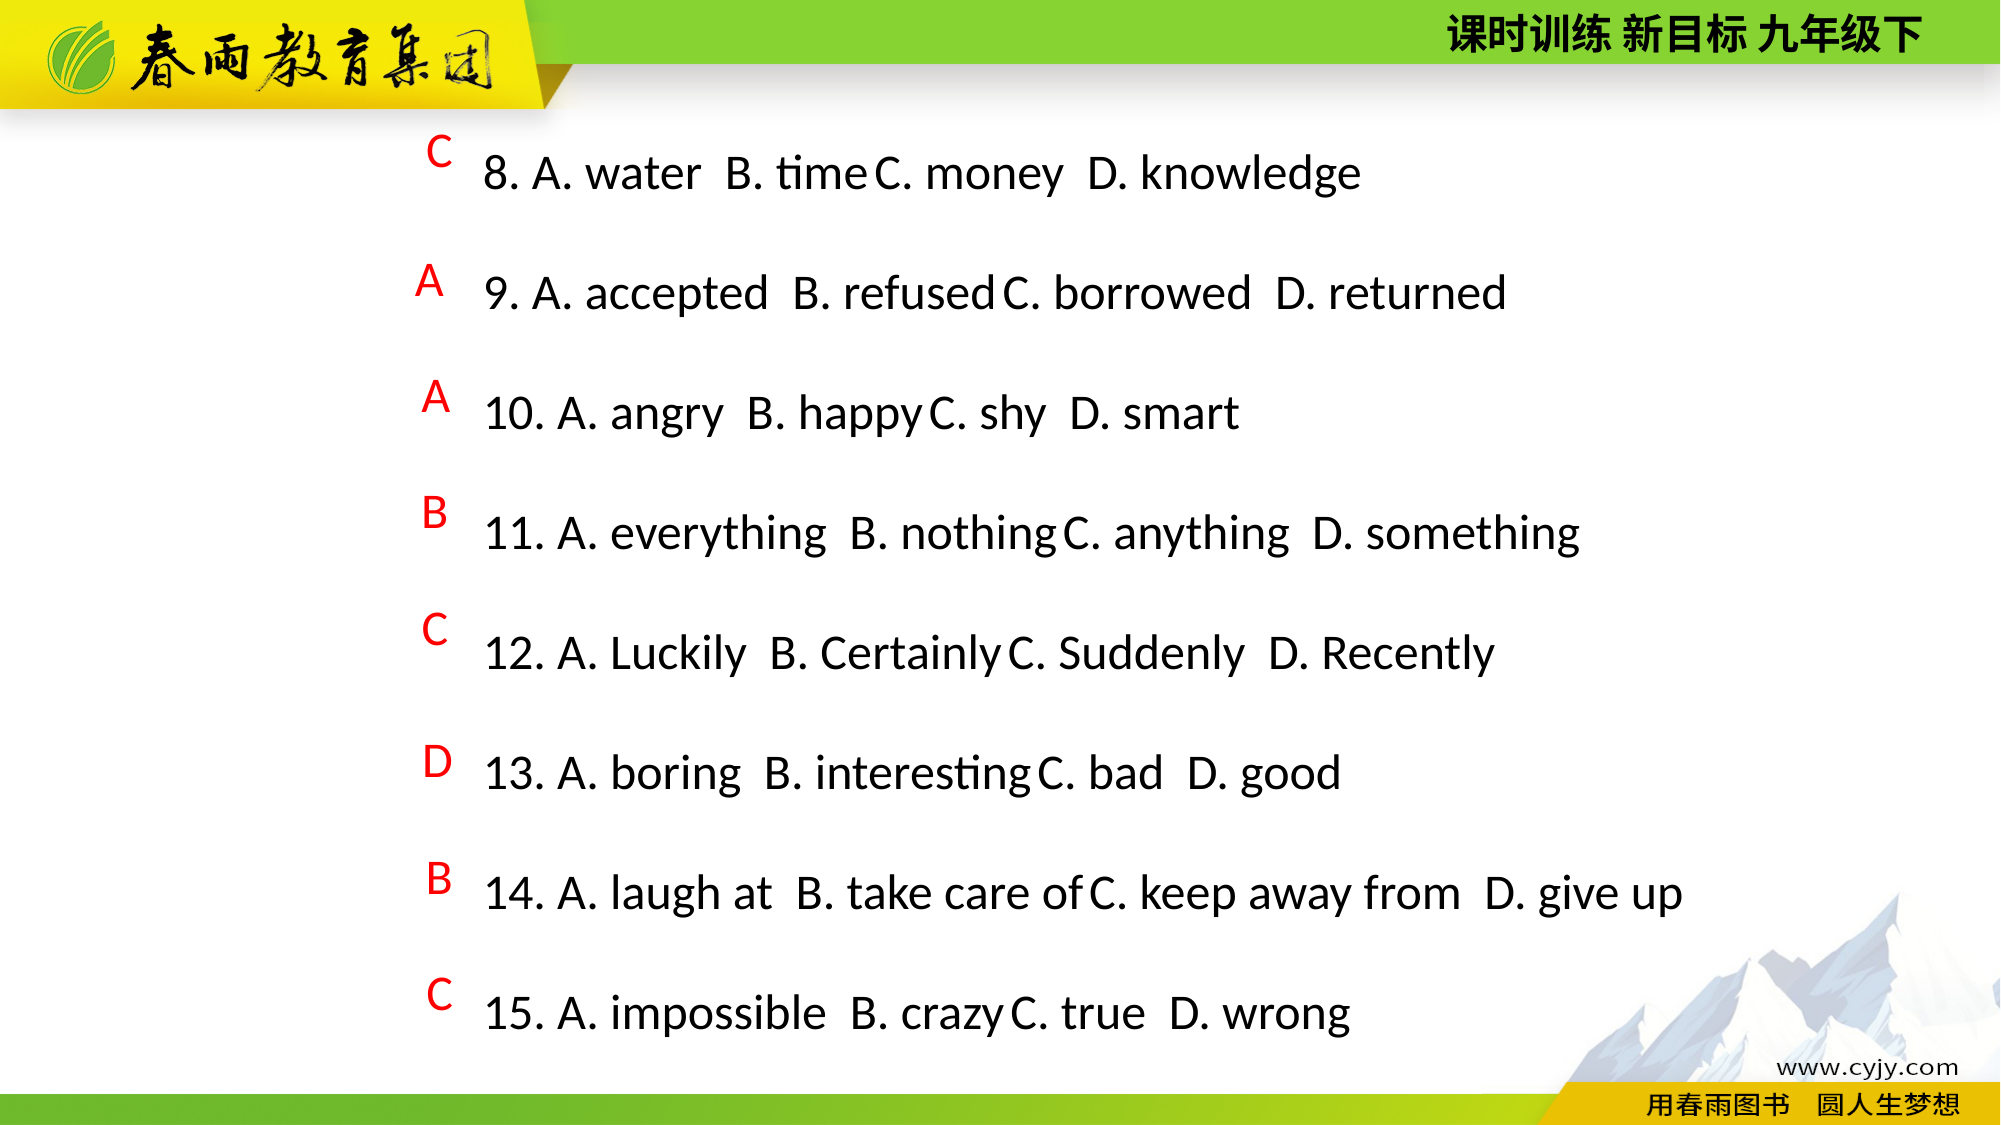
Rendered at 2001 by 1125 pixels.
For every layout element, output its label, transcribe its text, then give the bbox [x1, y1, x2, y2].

text_box B [406, 471, 464, 547]
text_box 8. A. water B. time C. money D. knowledge 9. A. accepted B. refused C. borrowed D. returned 10. A. angry B. happy C. shy D. smart 11. A. everything B. nothing C. anything D. something 12. A. Luckily B. Certainly C. Suddenly D. Recently 13. A. boring B. interesting C. bad D. good 14. A. laugh at B. take care of C. keep away from D. give up 15. A. impossible B. crazy C. true D. wrong [468, 72, 1823, 1048]
text_box C [406, 588, 464, 663]
text_box C [400, 109, 468, 185]
text_box A [406, 355, 466, 430]
text_box A [400, 238, 459, 314]
picture [0, 0, 2001, 1125]
text_box C [411, 953, 468, 1029]
text_box B [410, 836, 468, 912]
text_box D [407, 720, 468, 796]
